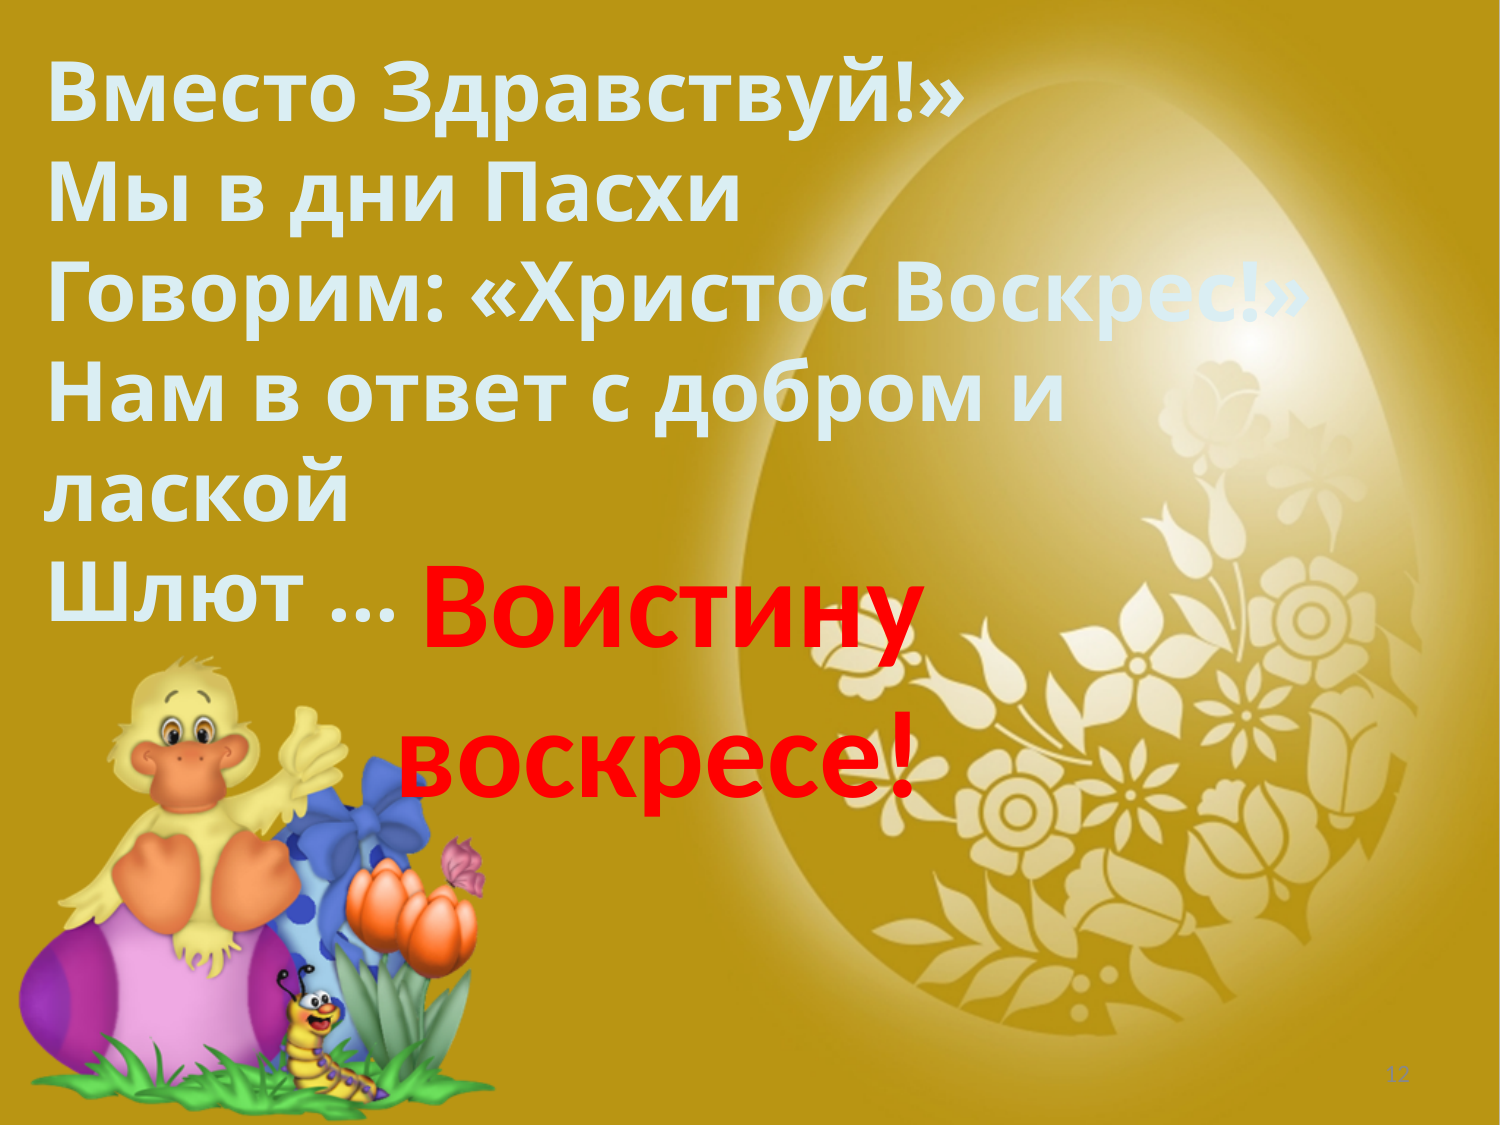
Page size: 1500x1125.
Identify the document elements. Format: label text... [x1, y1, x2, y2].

text_box Воистину воскресе! [206, 693, 1140, 834]
slide_number ‹#› [1074, 1042, 1425, 1103]
text_box Вместо Здравствуй!» Мы в дни Пасхи Говорим: «Христос Воскрес!» Нам в ответ с добром и лаской Шлют ... [29, 30, 1412, 551]
text_box [41, 551, 1294, 693]
picture [0, 0, 1500, 1125]
